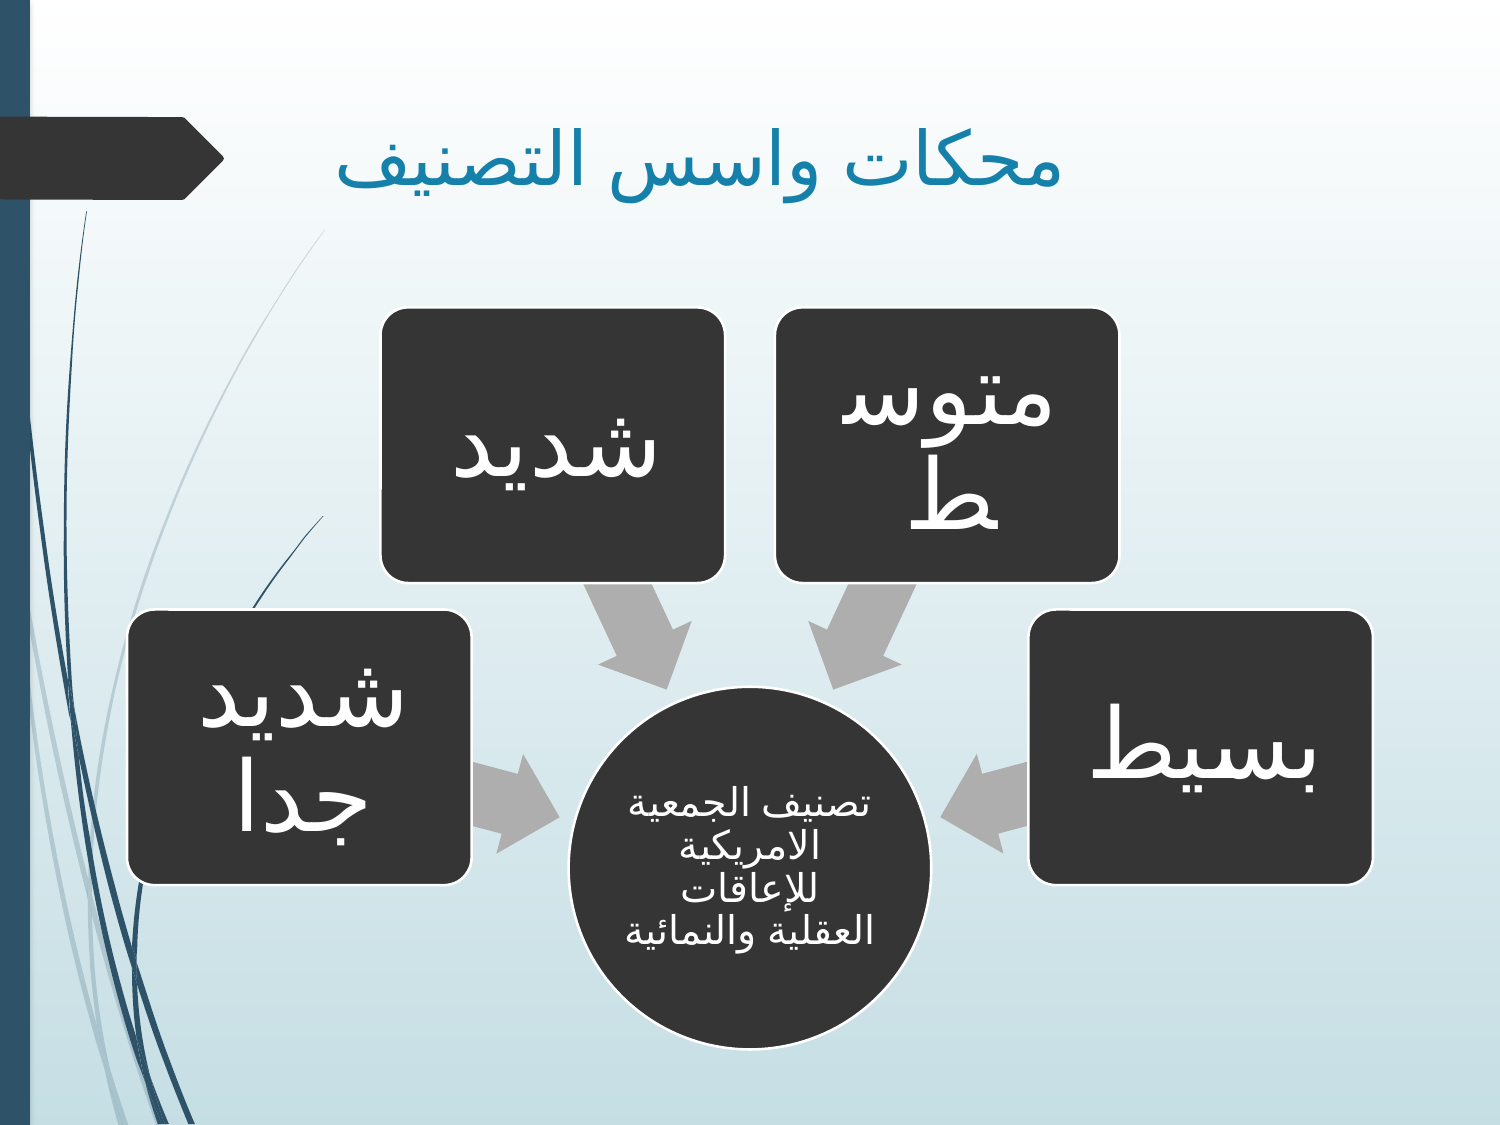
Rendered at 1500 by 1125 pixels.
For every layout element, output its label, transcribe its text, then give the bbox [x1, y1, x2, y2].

title محكات واسس التصنيف [319, 102, 1400, 306]
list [74, 306, 1426, 1050]
